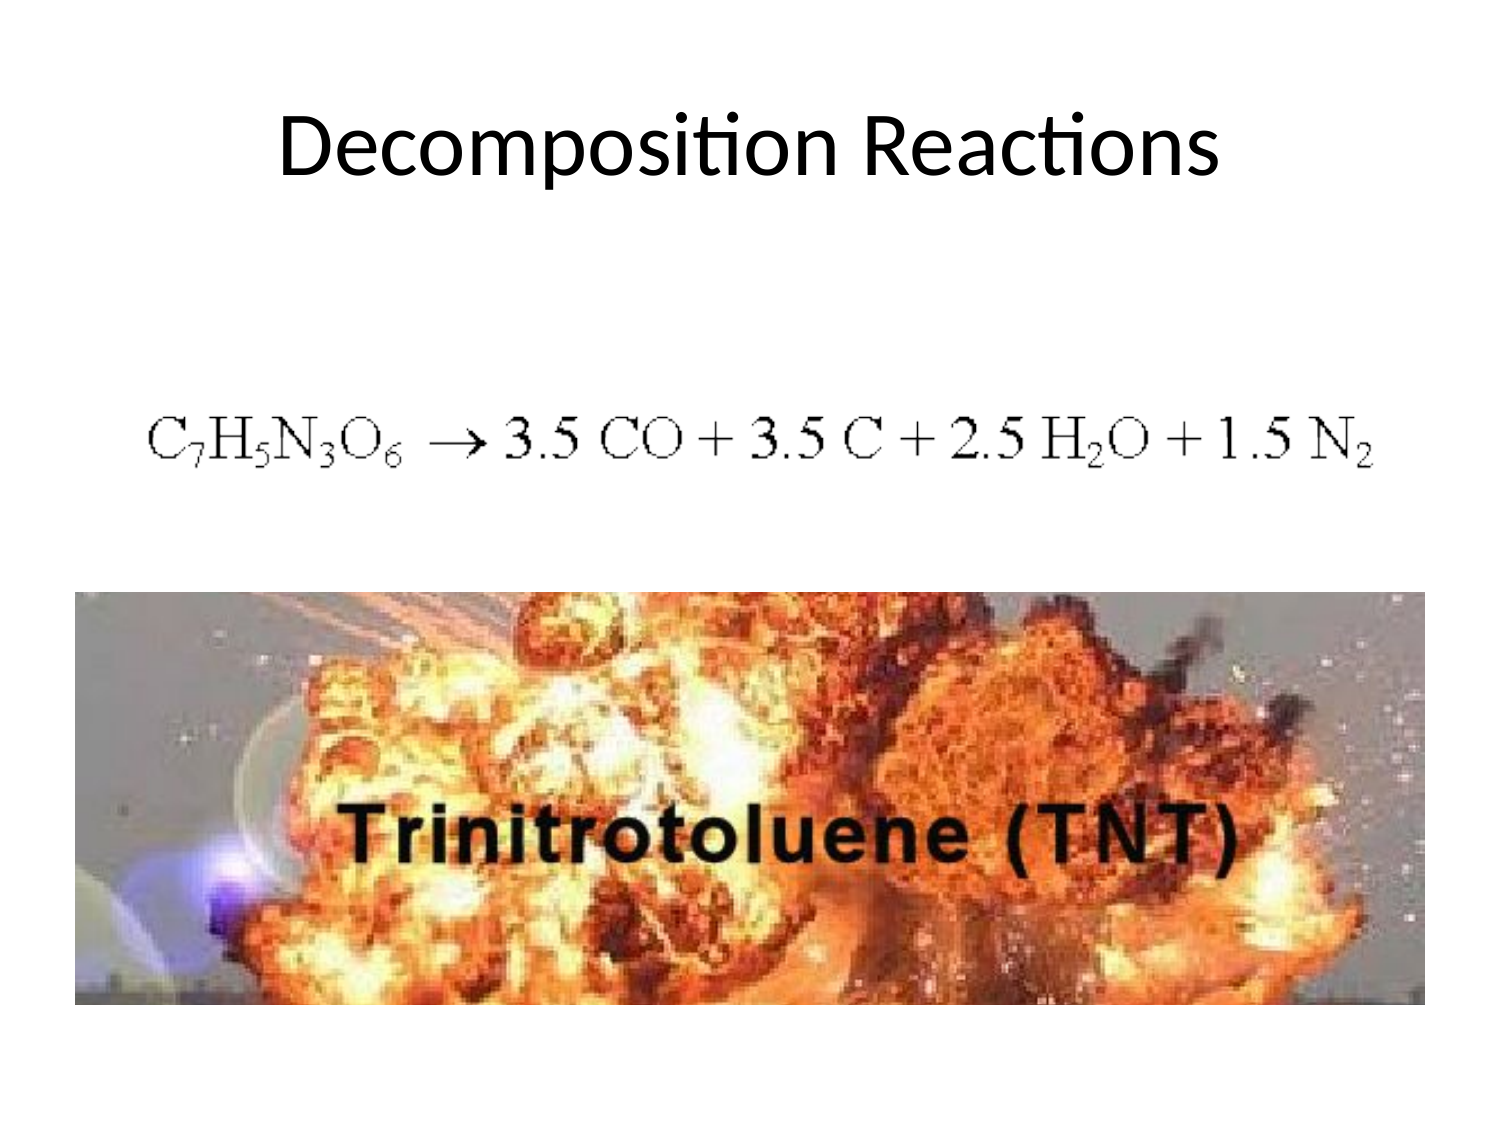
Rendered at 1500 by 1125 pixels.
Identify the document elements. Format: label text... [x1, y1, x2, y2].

title Decomposition Reactions [75, 45, 1425, 233]
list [74, 262, 1426, 592]
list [74, 592, 1426, 1006]
